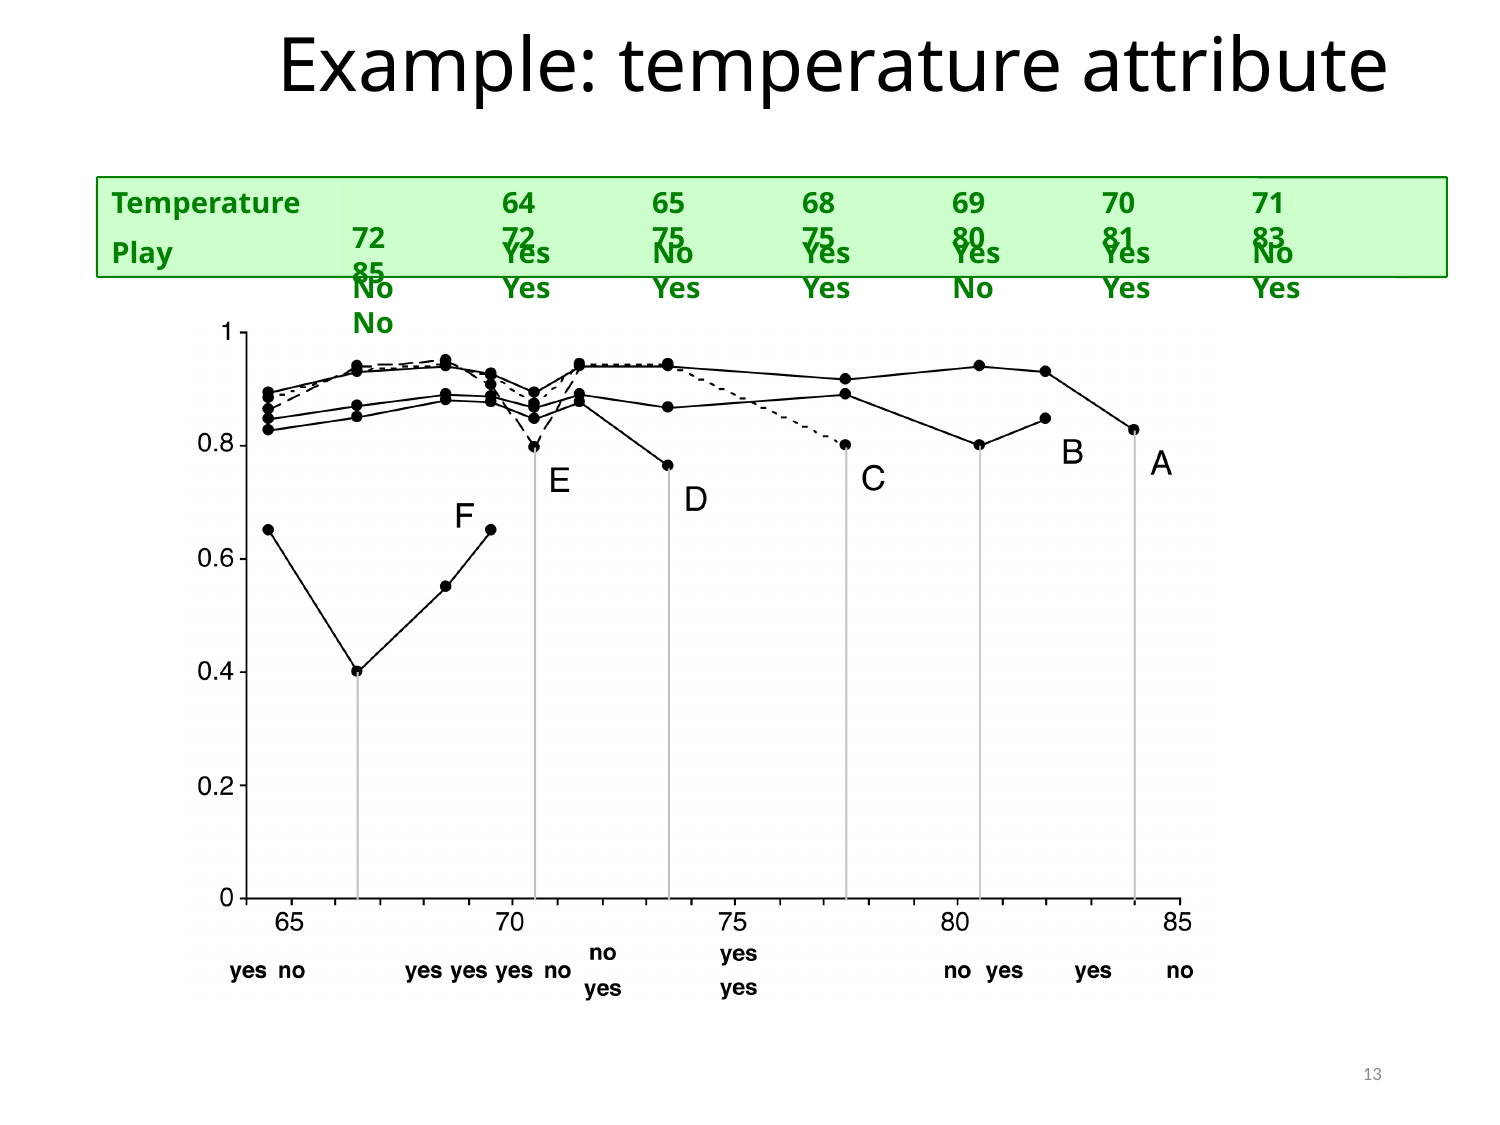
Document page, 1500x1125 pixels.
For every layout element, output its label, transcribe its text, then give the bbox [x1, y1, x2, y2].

title Example: temperature attribute [262, 0, 1500, 148]
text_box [96, 177, 1447, 277]
picture [184, 320, 1210, 1003]
slide_number 13 [1059, 1042, 1397, 1103]
